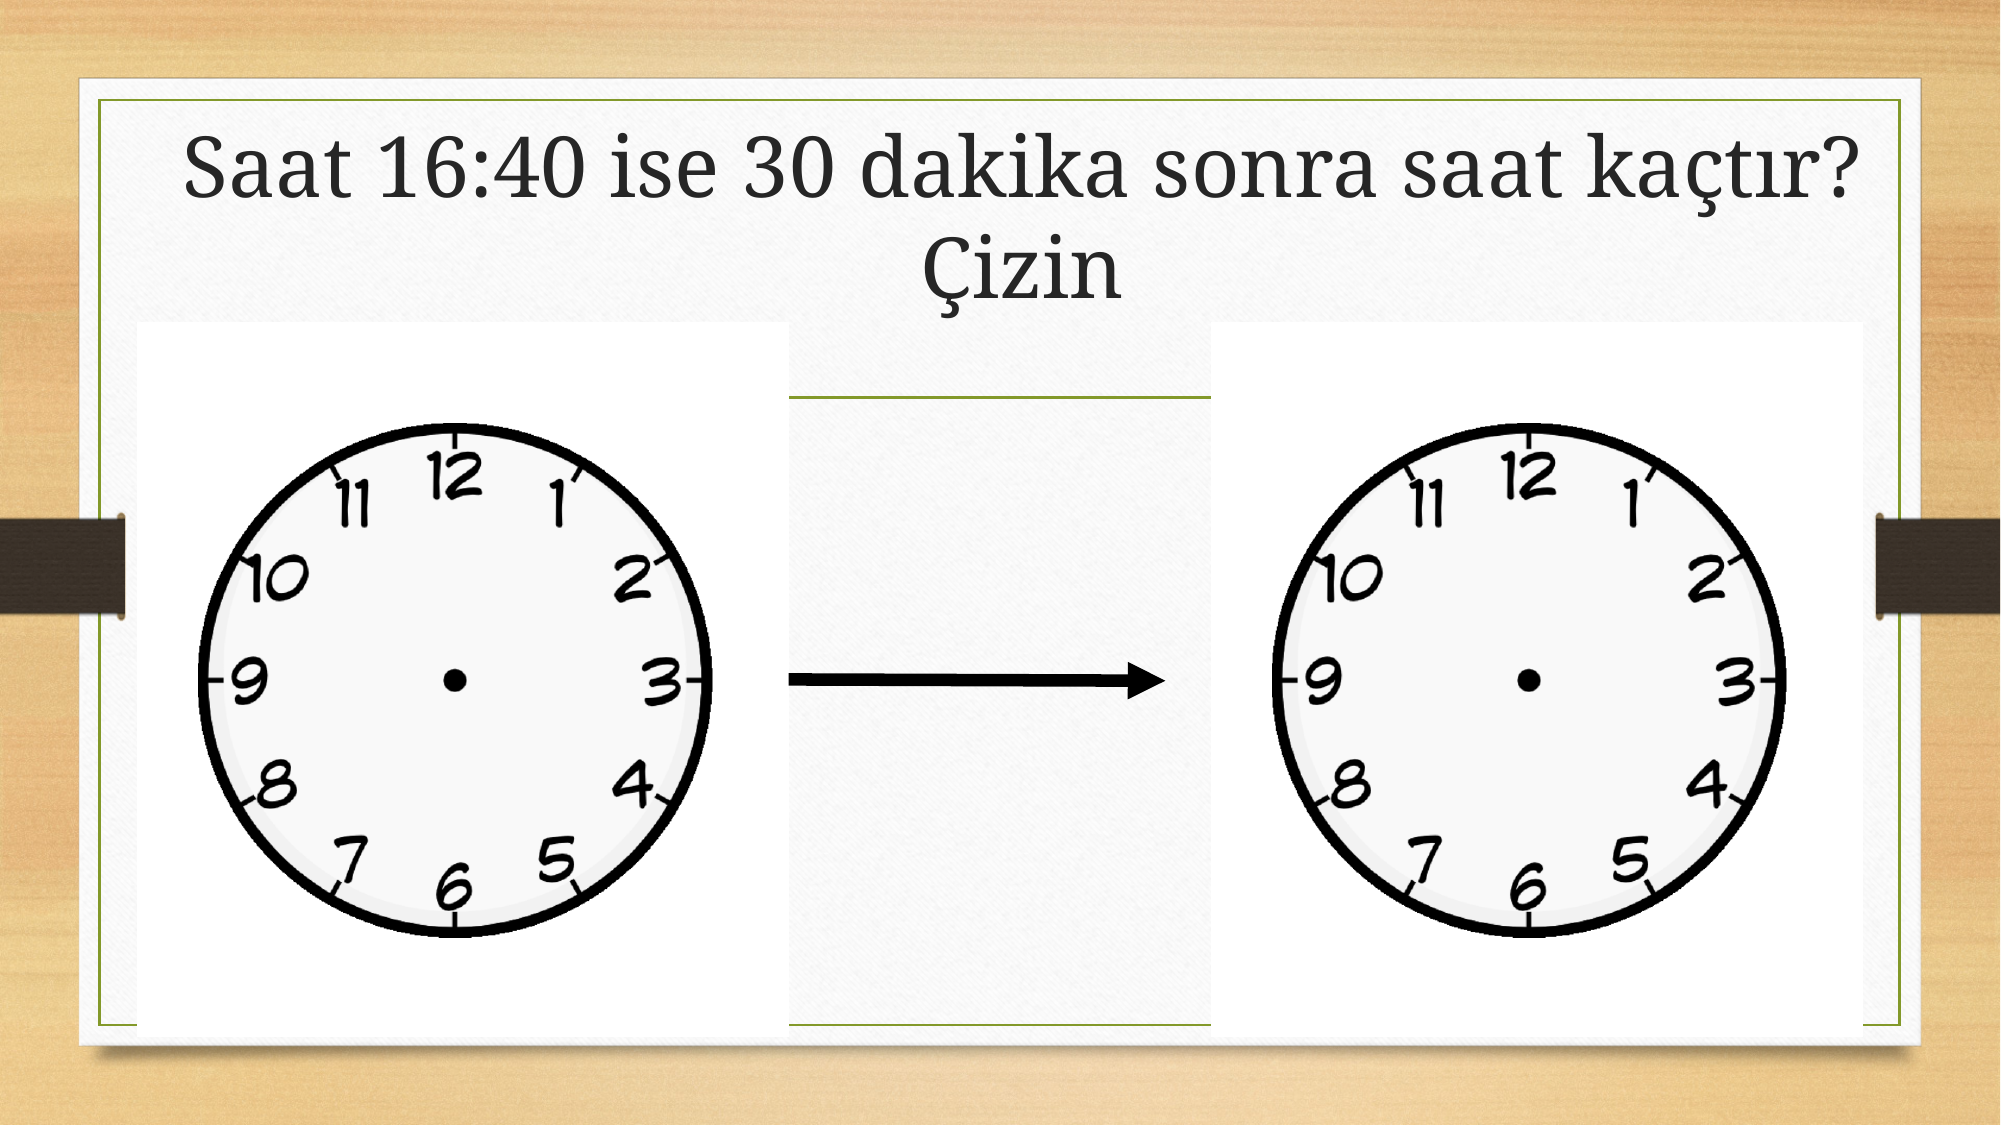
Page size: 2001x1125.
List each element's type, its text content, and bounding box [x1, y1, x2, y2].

picture [0, 0, 2001, 1125]
title Saat 16:40 ise 30 dakika sonra saat kaçtır? Çizin [137, 105, 1908, 323]
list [137, 322, 789, 1037]
